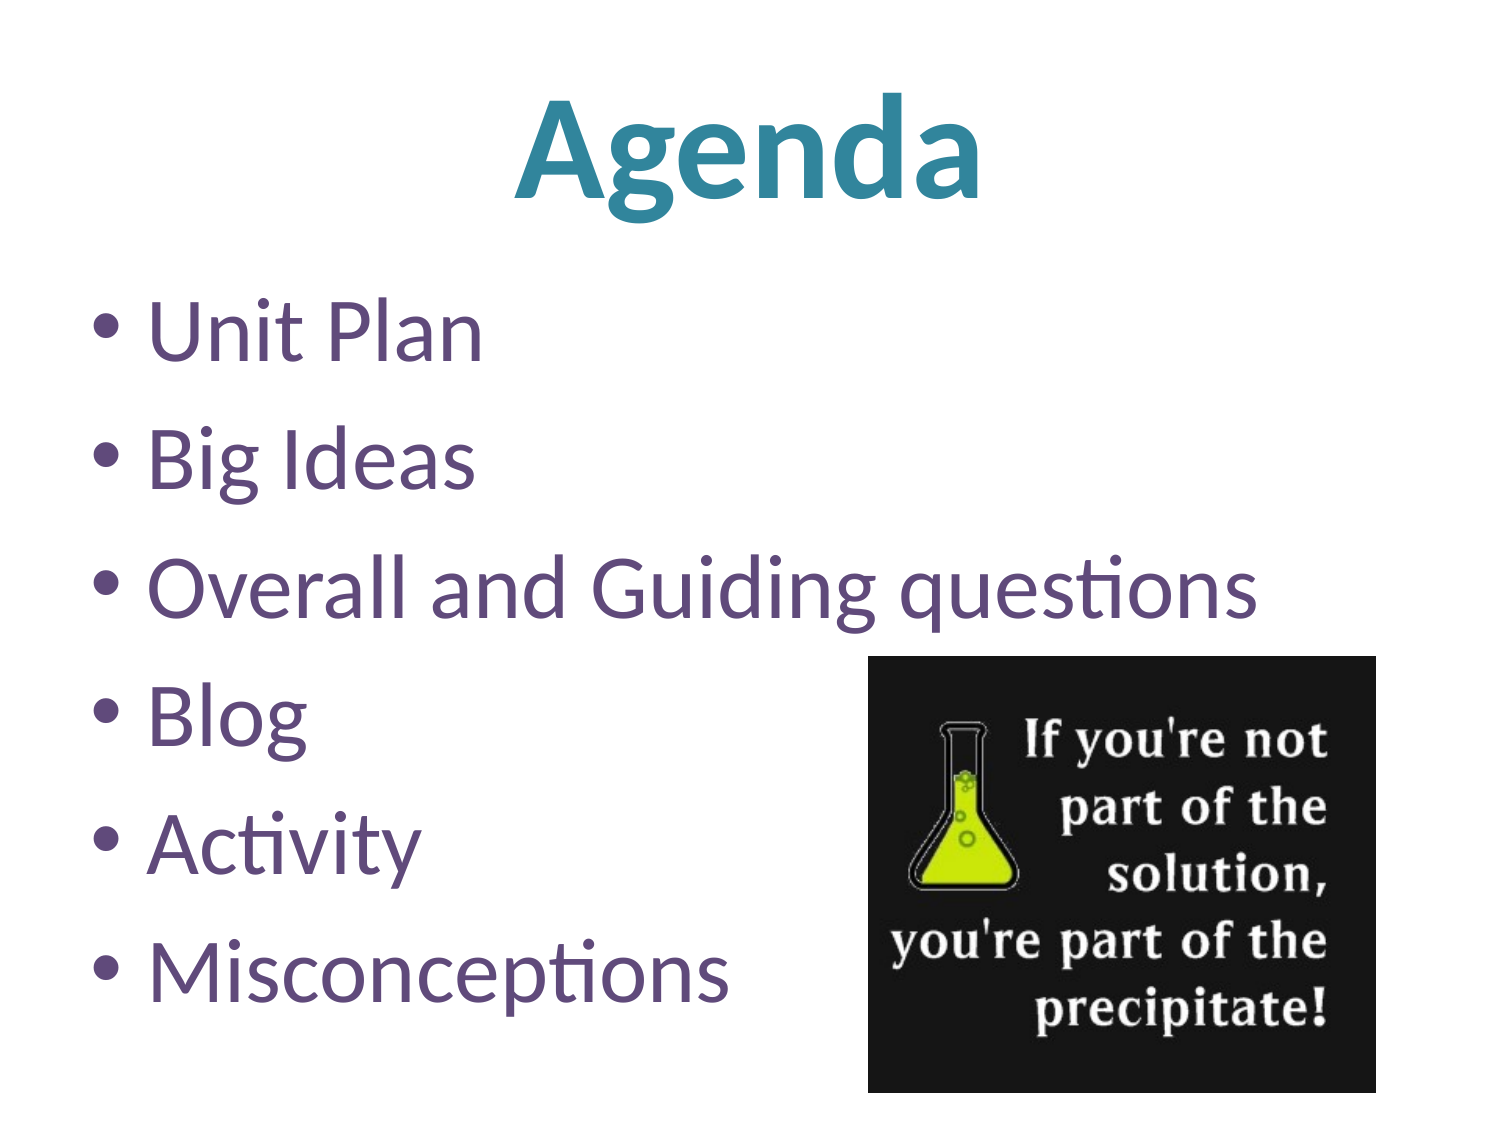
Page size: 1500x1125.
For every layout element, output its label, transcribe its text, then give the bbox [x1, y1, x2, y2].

list Unit Plan Big Ideas Overall and Guiding questions Blog Activity Misconceptions [75, 262, 1425, 1005]
title Agenda [75, 45, 1425, 233]
picture [867, 656, 1377, 1094]
